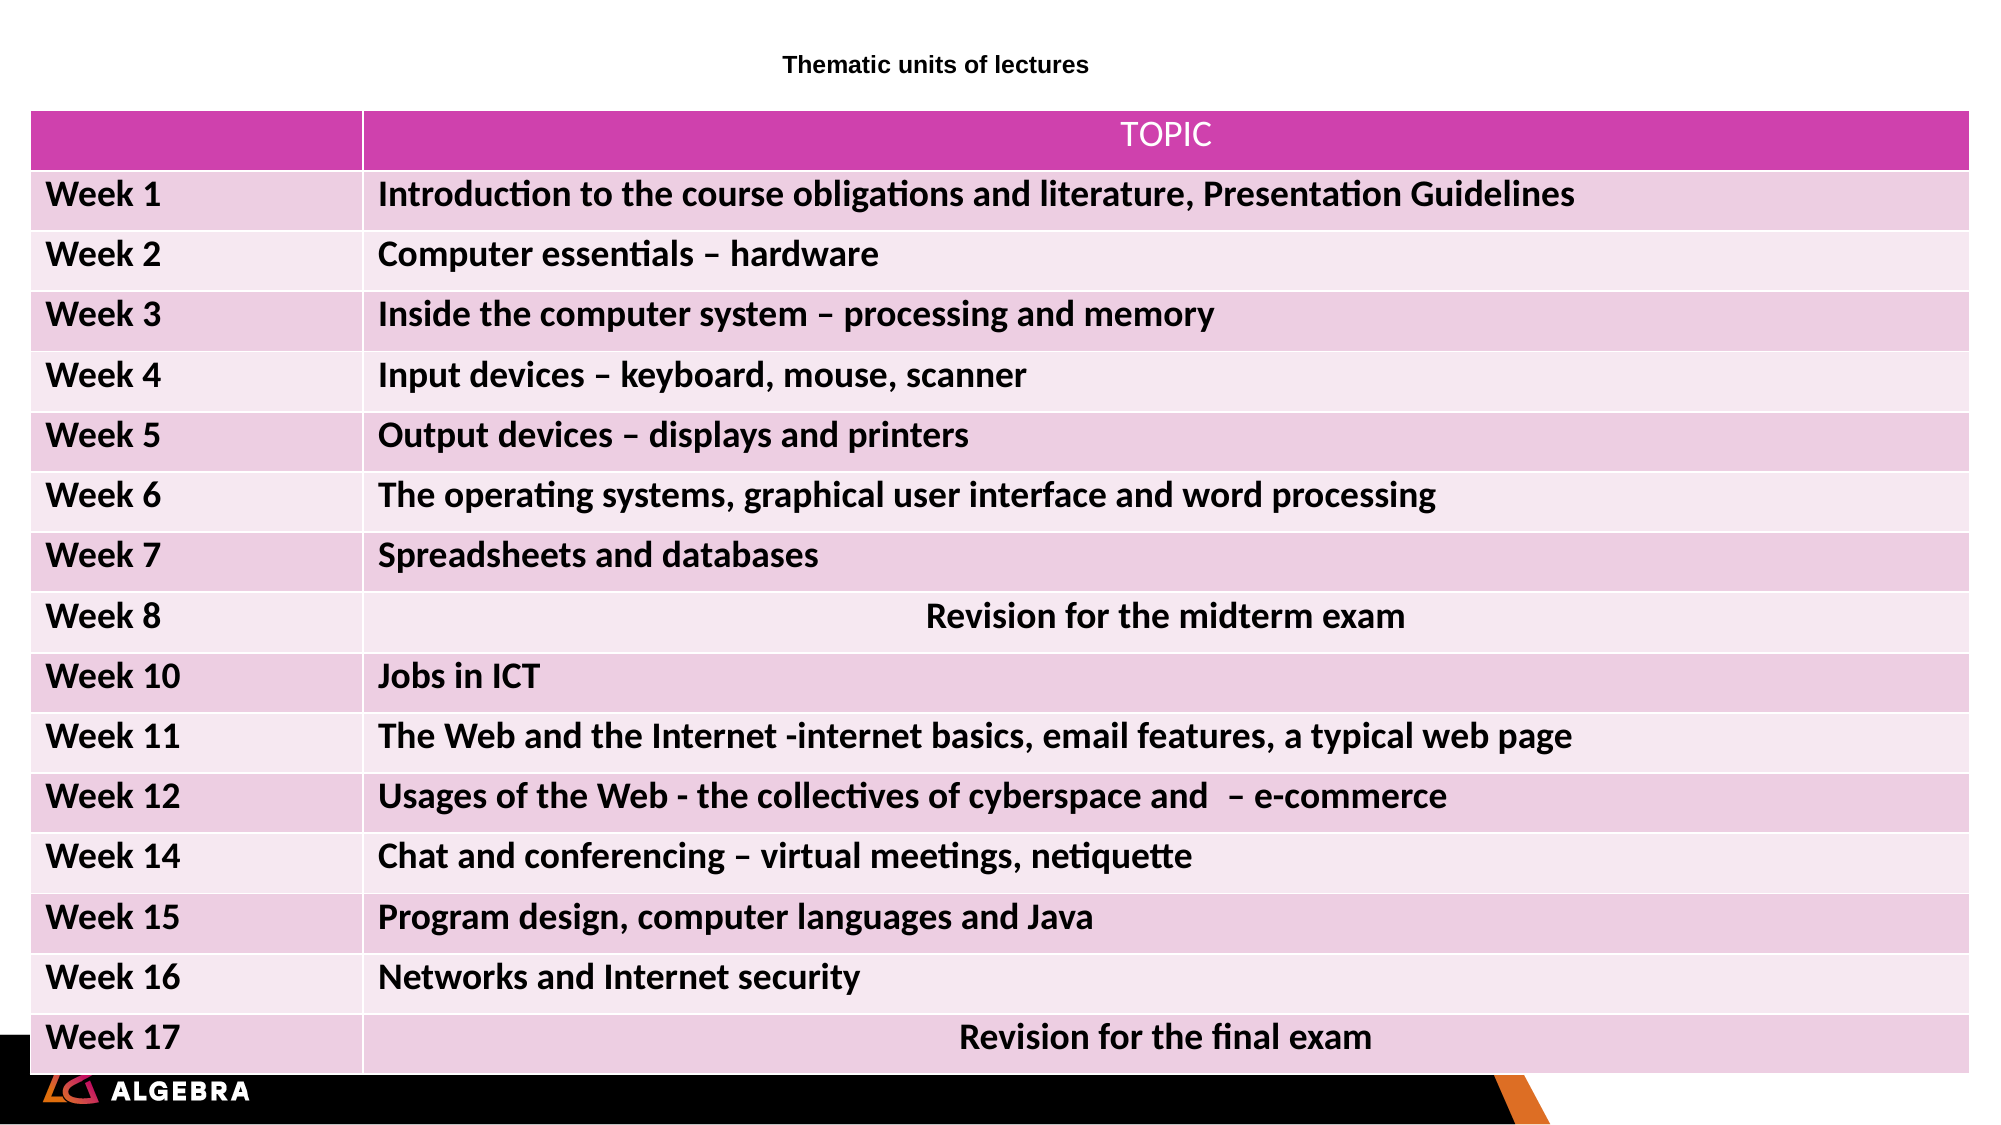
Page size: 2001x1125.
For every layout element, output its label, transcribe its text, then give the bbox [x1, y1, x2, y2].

table_cell Week 7 [31, 533, 362, 591]
table_cell Program design, computer languages and Java [364, 894, 1969, 953]
title Thematic units of lectures [204, 46, 1661, 86]
picture [0, 1034, 1733, 1125]
table_cell Inside the computer system – processing and memory [364, 292, 1969, 351]
table_cell Week 2 [31, 232, 362, 290]
table_cell Week 15 [31, 894, 362, 953]
table_cell Chat and conferencing – virtual meetings, netiquette [364, 834, 1969, 893]
table_cell Networks and Internet security [364, 955, 1969, 1013]
table_cell Revision for the final exam [364, 1015, 1969, 1073]
table_cell Revision for the midterm exam [364, 593, 1969, 652]
table_cell Week 16 [31, 955, 362, 1013]
table_cell Week 6 [31, 473, 362, 531]
table_cell Week 1 [31, 172, 362, 230]
table_cell Computer essentials – hardware [364, 232, 1969, 290]
table_cell Week 14 [31, 834, 362, 893]
table_cell Spreadsheets and databases [364, 533, 1969, 591]
table_cell Week 5 [31, 413, 362, 471]
table_cell Jobs in ICT [364, 654, 1969, 712]
table_cell The operating systems, graphical user interface and word processing [364, 473, 1969, 531]
table_cell Introduction to the course obligations and literature, Presentation Guidelines [364, 172, 1969, 230]
table_cell Week 4 [31, 352, 362, 411]
table_header [31, 111, 362, 170]
table_cell Output devices – displays and printers [364, 413, 1969, 471]
table_cell Week 8 [31, 593, 362, 652]
table_cell The Web and the Internet -internet basics, email features, a typical web page [364, 714, 1969, 772]
table_cell Week 17 [31, 1015, 362, 1073]
table_cell Week 11 [31, 714, 362, 772]
table_header TOPIC [364, 111, 1969, 170]
table_cell Week 12 [31, 774, 362, 832]
table_cell Usages of the Web - the collectives of cyberspace and – e-commerce [364, 774, 1969, 832]
table_cell Input devices – keyboard, mouse, scanner [364, 352, 1969, 411]
table_cell Week 3 [31, 292, 362, 351]
table_cell Week 10 [31, 654, 362, 712]
